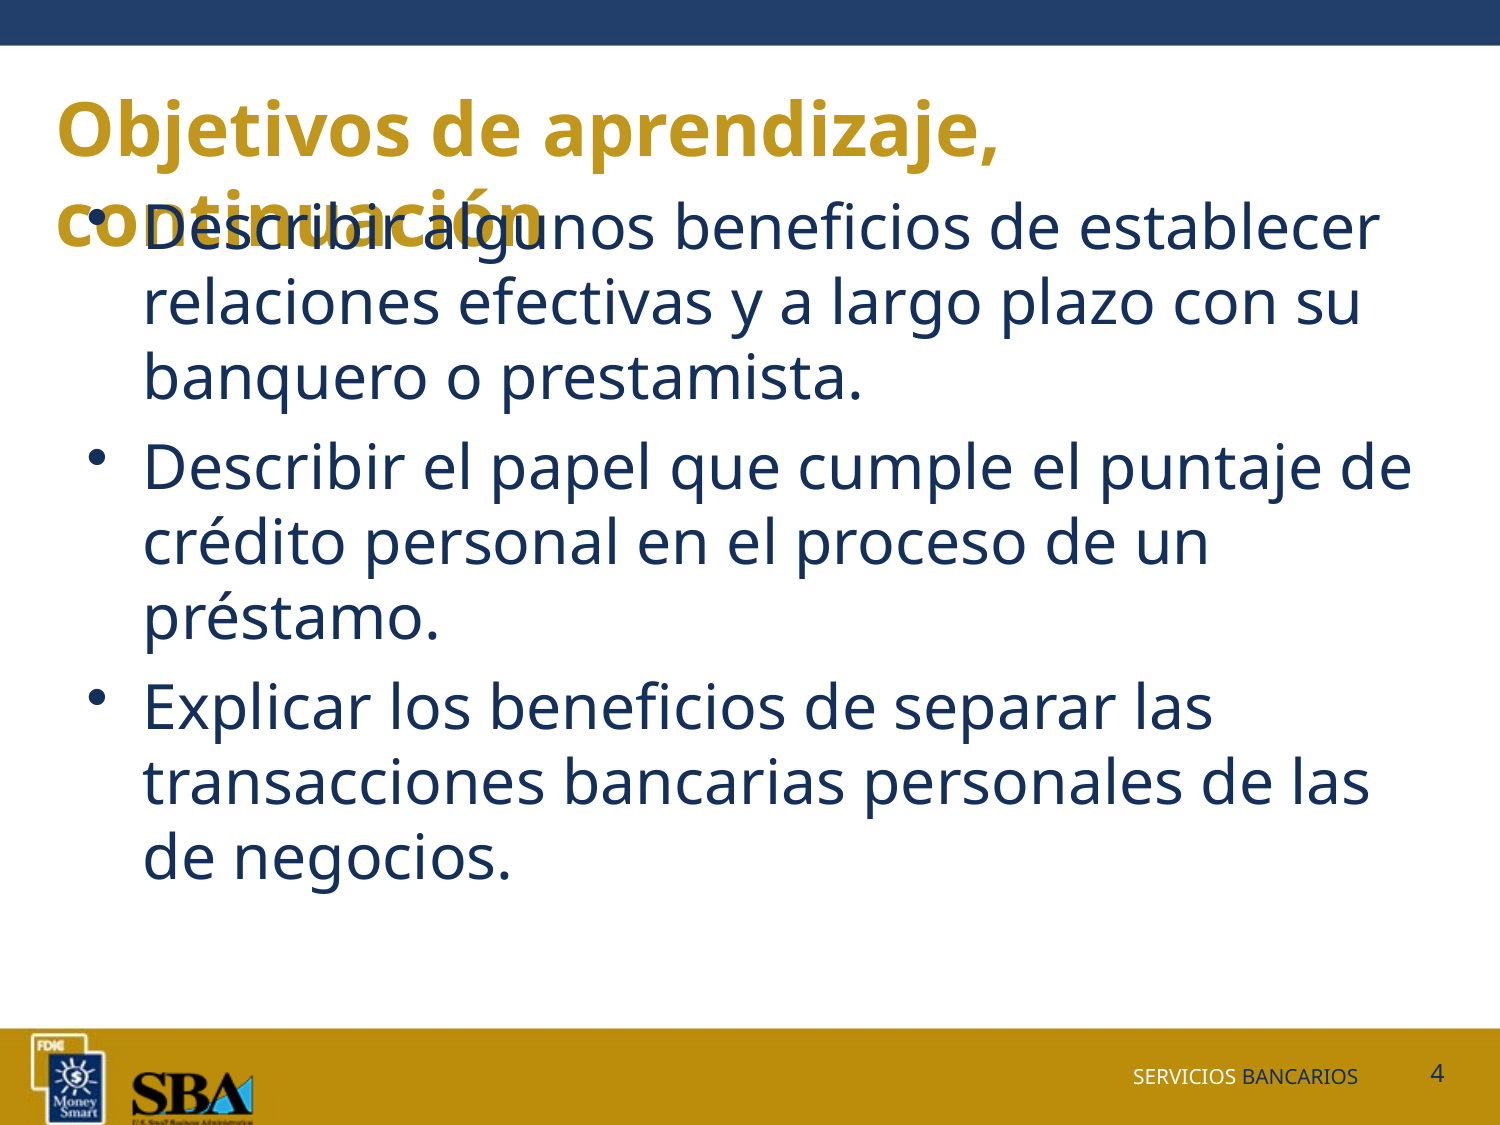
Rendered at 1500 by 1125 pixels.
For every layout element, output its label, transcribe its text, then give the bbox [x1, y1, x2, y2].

picture [0, 0, 1500, 1125]
list Describir algunos beneficios de establecer relaciones efectivas y a largo plazo con su banquero o prestamista. Describir el papel que cumple el puntaje de crédito personal en el proceso de un préstamo. Explicar los beneficios de separar las transacciones bancarias personales de las de negocios. [86, 187, 1425, 1025]
title Objetivos de aprendizaje, continuación [55, 81, 1469, 182]
